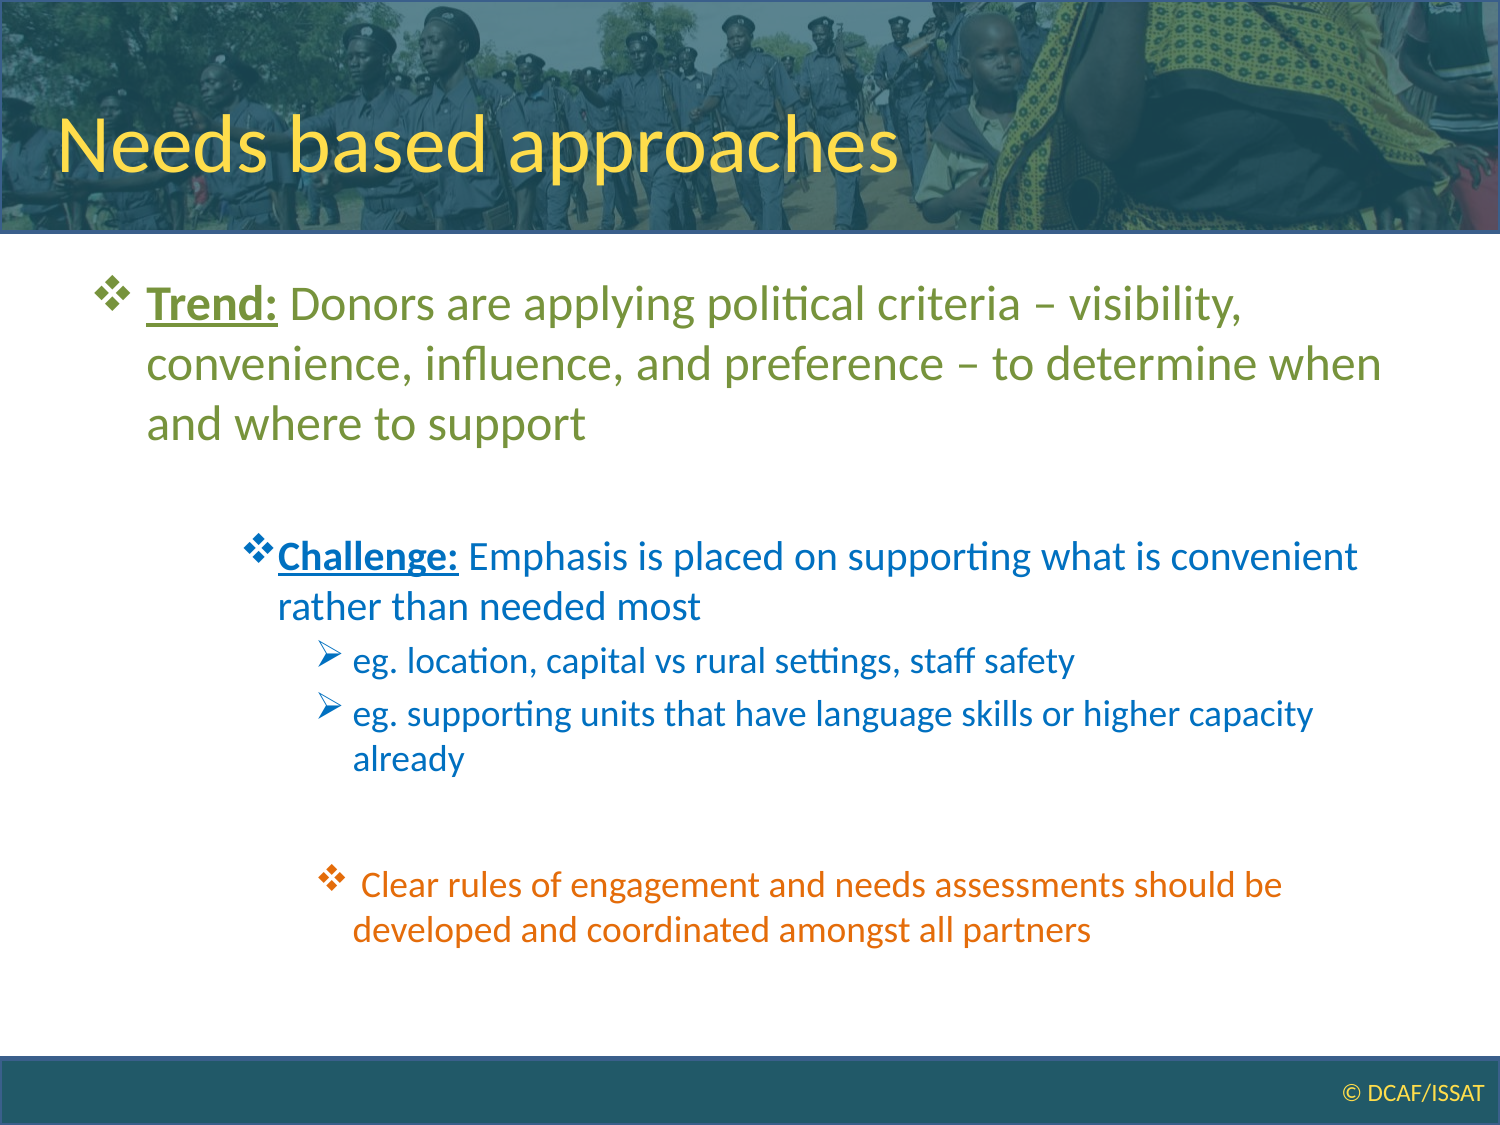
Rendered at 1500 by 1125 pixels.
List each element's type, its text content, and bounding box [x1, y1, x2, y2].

list Trend: Donors are applying political criteria – visibility, convenience, influence, and preference – to determine when and where to support Challenge: Emphasis is placed on supporting what is convenient rather than needed most eg. location, capital vs rural settings, staff safety eg. supporting units that have language skills or higher capacity already Clear rules of engagement and needs assessments should be developed and coordinated amongst all partners [74, 262, 1426, 1083]
title Needs based approaches [41, 45, 1459, 233]
